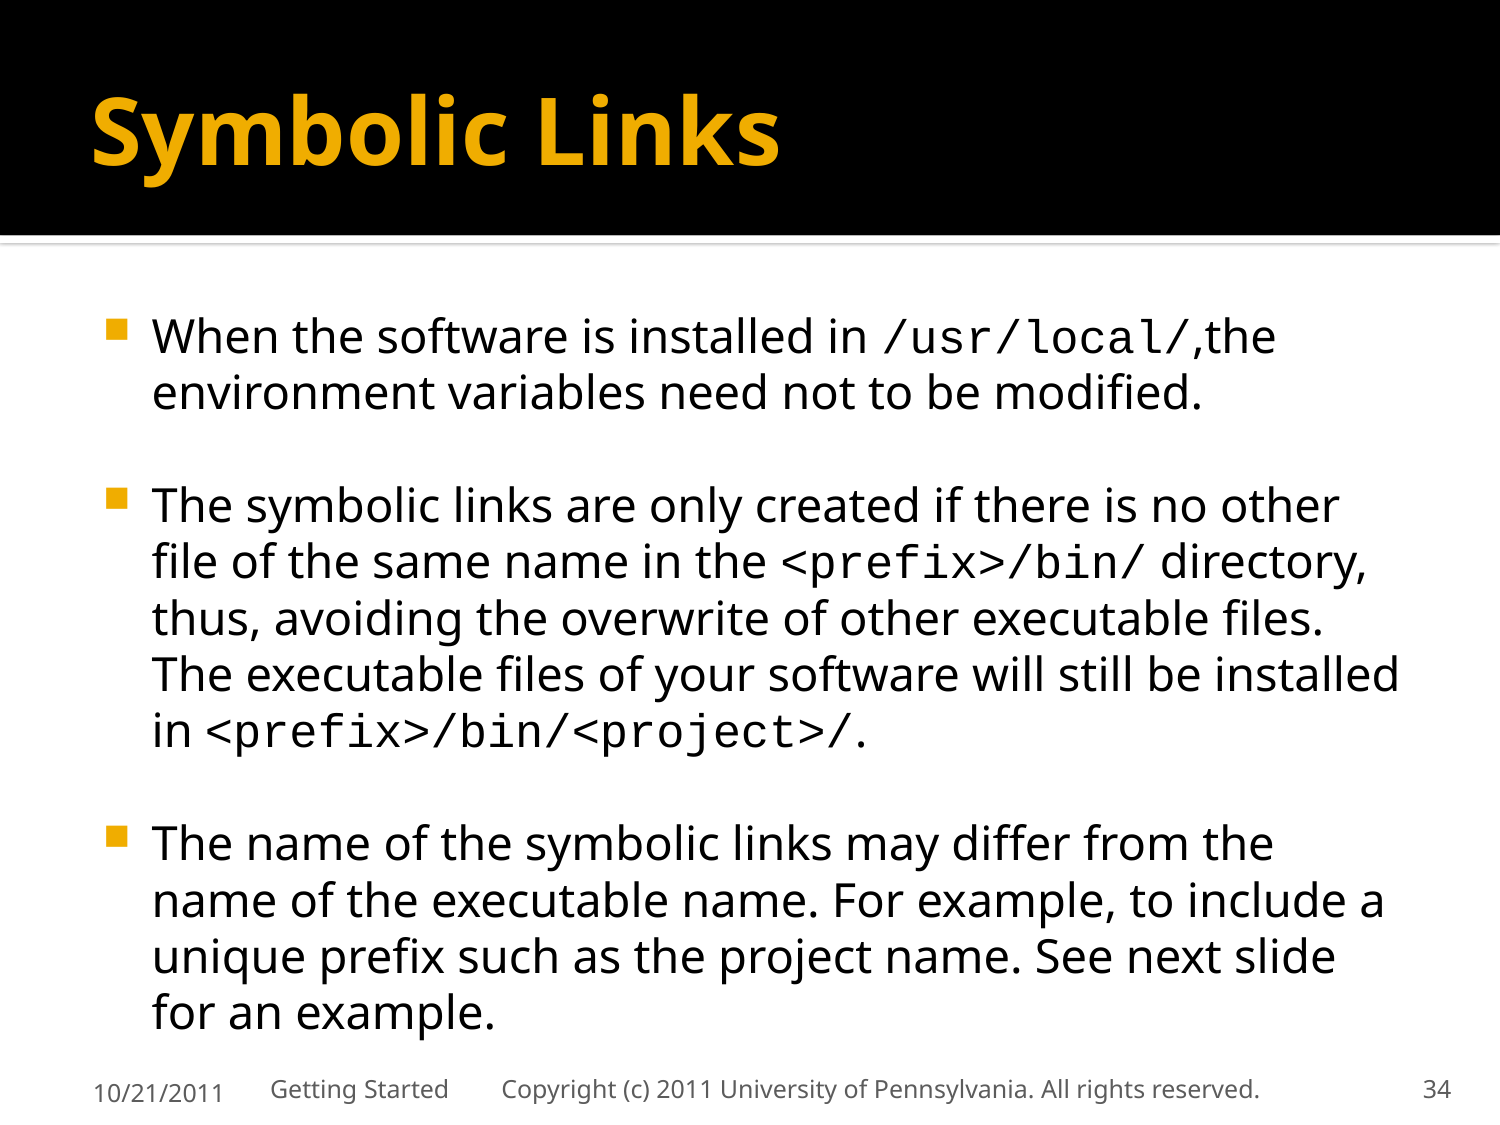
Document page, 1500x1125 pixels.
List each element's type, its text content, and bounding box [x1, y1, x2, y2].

footer Getting Started Copyright (c) 2011 University of Pennsylvania. All rights reserved. [262, 1062, 1337, 1108]
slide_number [75, 1062, 238, 1108]
list When the software is installed in /usr/local/,the environment variables need not to be modified. The symbolic links are only created if there is no other file of the same name in the <prefix>/bin/ directory, thus, avoiding the overwrite of other executable files. The executable files of your software will still be installed in <prefix>/bin/<project>/. The name of the symbolic links may differ from the name of the executable name. For example, to include a unique prefix such as the project name. See next slide for an example. [75, 291, 1425, 1050]
slide_number 34 [1345, 1062, 1467, 1108]
title Symbolic Links [75, 25, 1425, 231]
